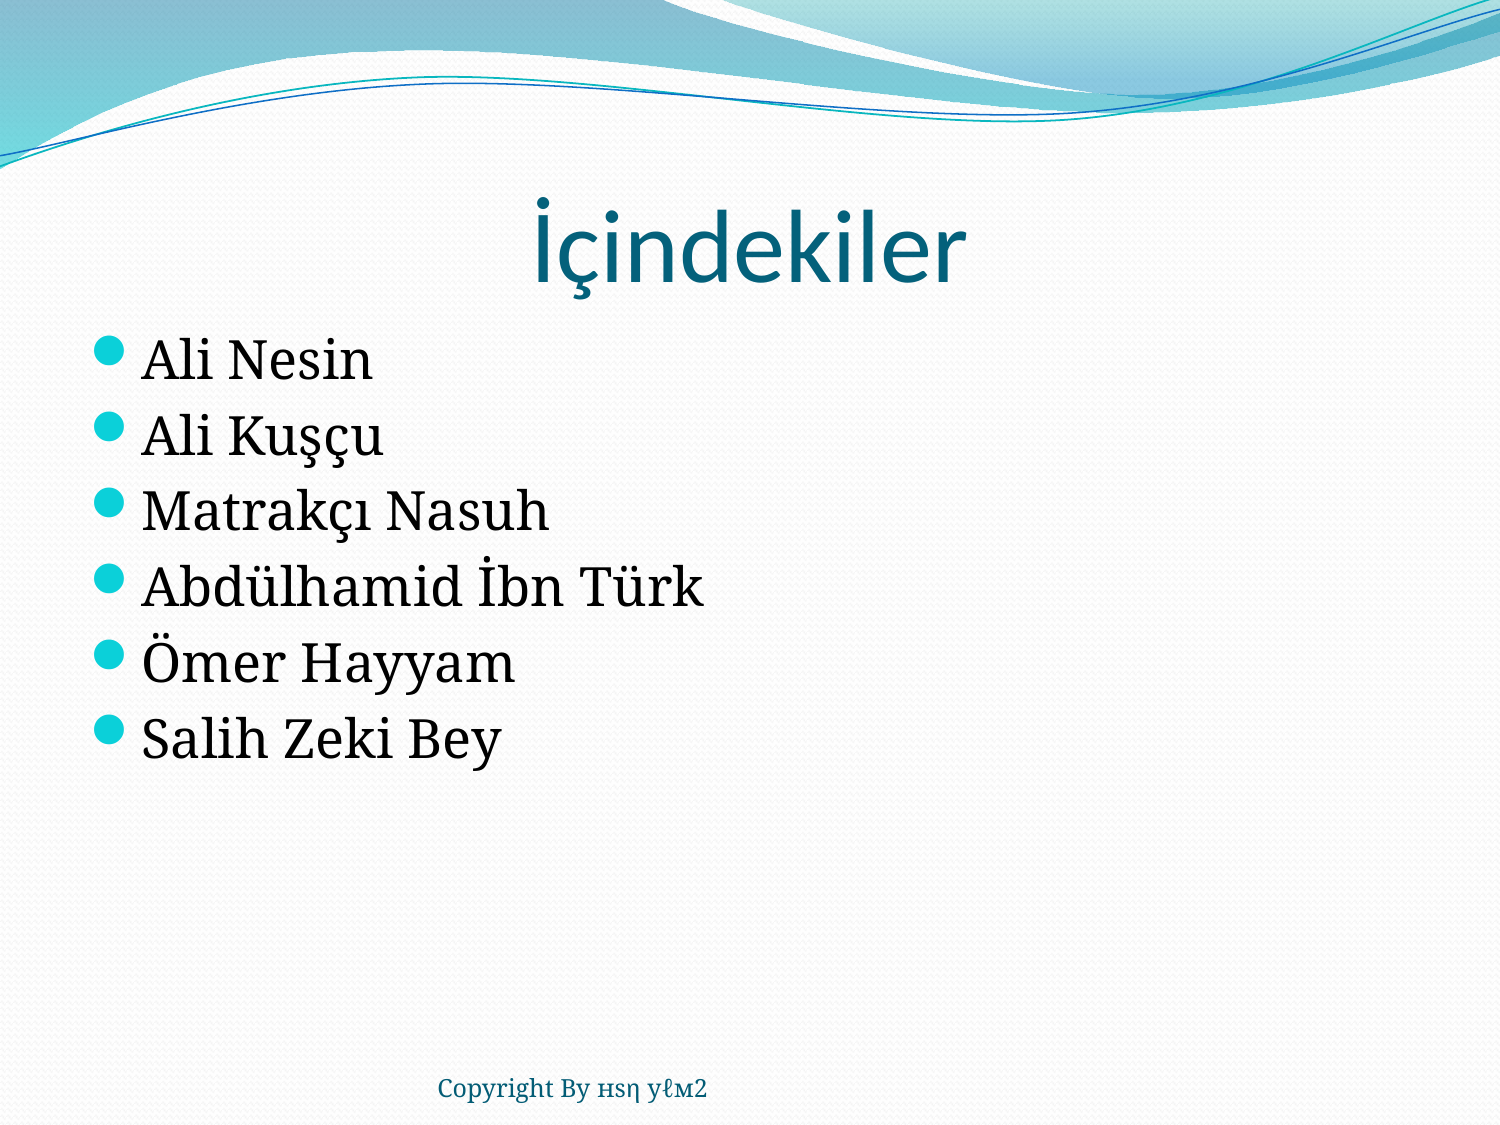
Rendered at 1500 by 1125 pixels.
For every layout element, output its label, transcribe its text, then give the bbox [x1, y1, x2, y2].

list Ali Nesin Ali Kuşçu Matrakçı Nasuh Abdülhamid İbn Türk Ömer Hayyam Salih Zeki Bey [75, 317, 1425, 1038]
footer Copyright By нѕη уℓм2 [437, 1042, 988, 1103]
title İçindekiler [75, 115, 1425, 303]
